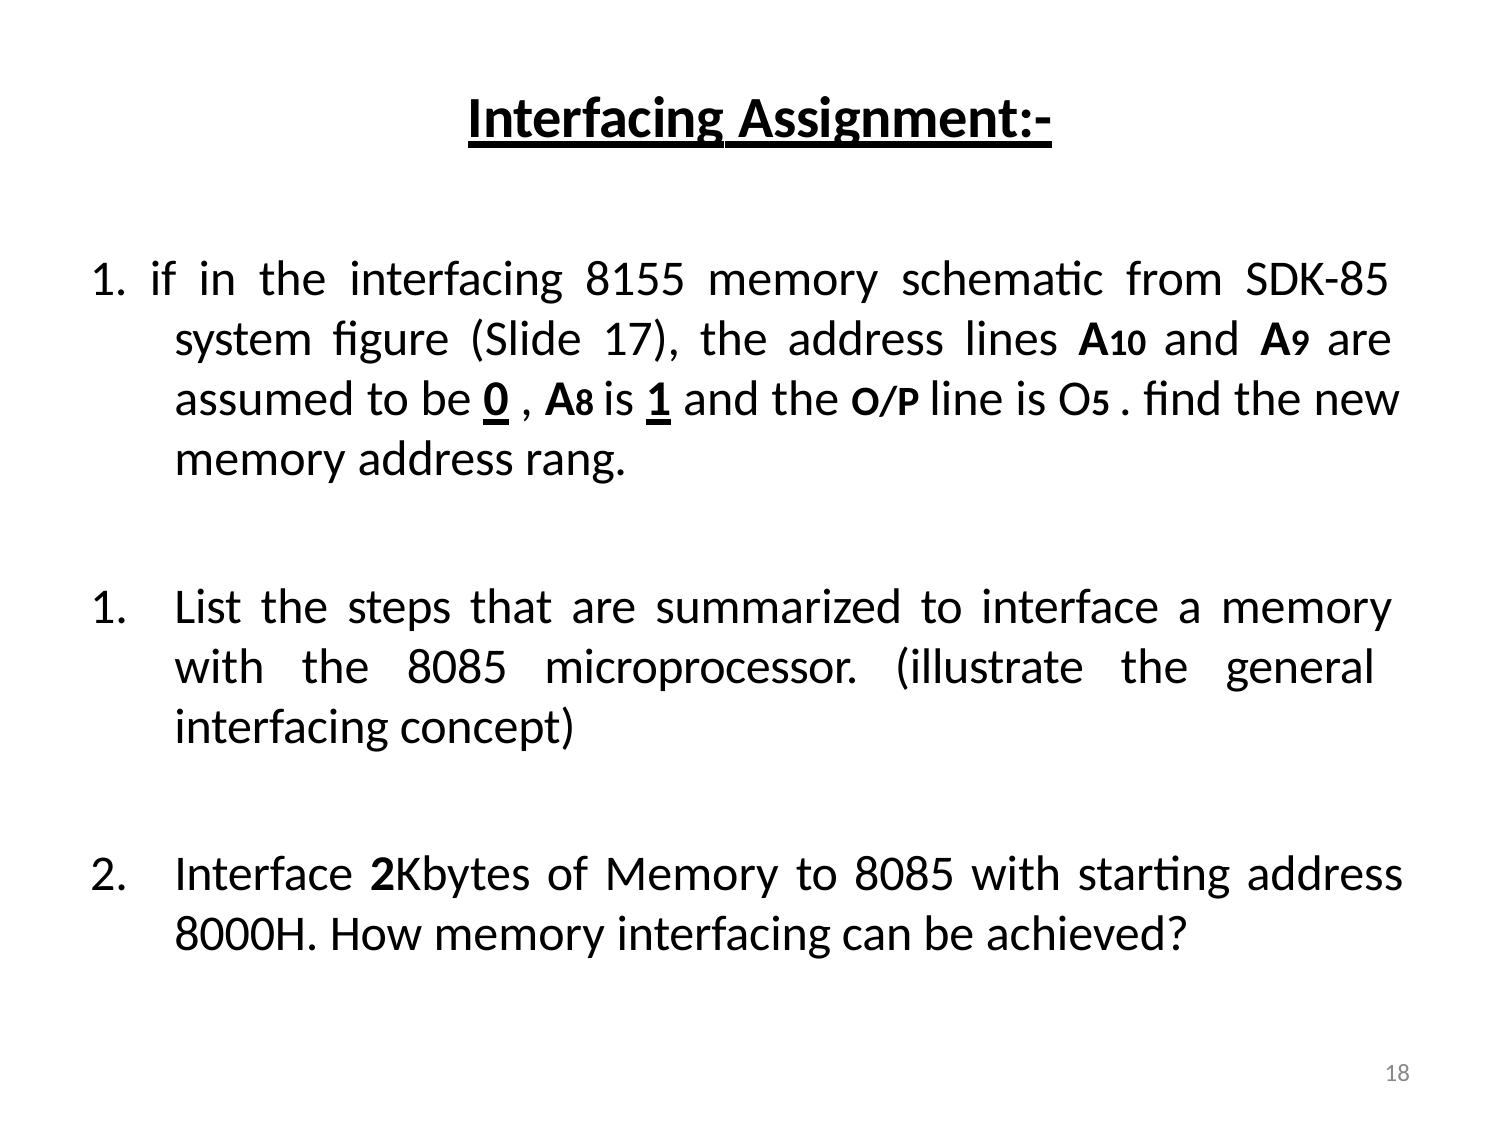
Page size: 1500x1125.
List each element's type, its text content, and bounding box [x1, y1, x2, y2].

title Interfacing Assignment:- [465, 76, 1061, 243]
text_box 1. if in the interfacing 8155 memory schematic from SDK-85 system figure (Slide 17), the address lines A10 and A9 are assumed to be 0 , A8 is 1 and the O/P line is O5 . find the new memory address rang. List the steps that are summarized to interface a memory with the 8085 microprocessor. (illustrate the general interfacing concept) Interface 2Kbytes of Memory to 8085 with starting address 8000H. How memory interfacing can be achieved? [87, 243, 1413, 961]
slide_number 10 [1380, 1060, 1415, 1125]
